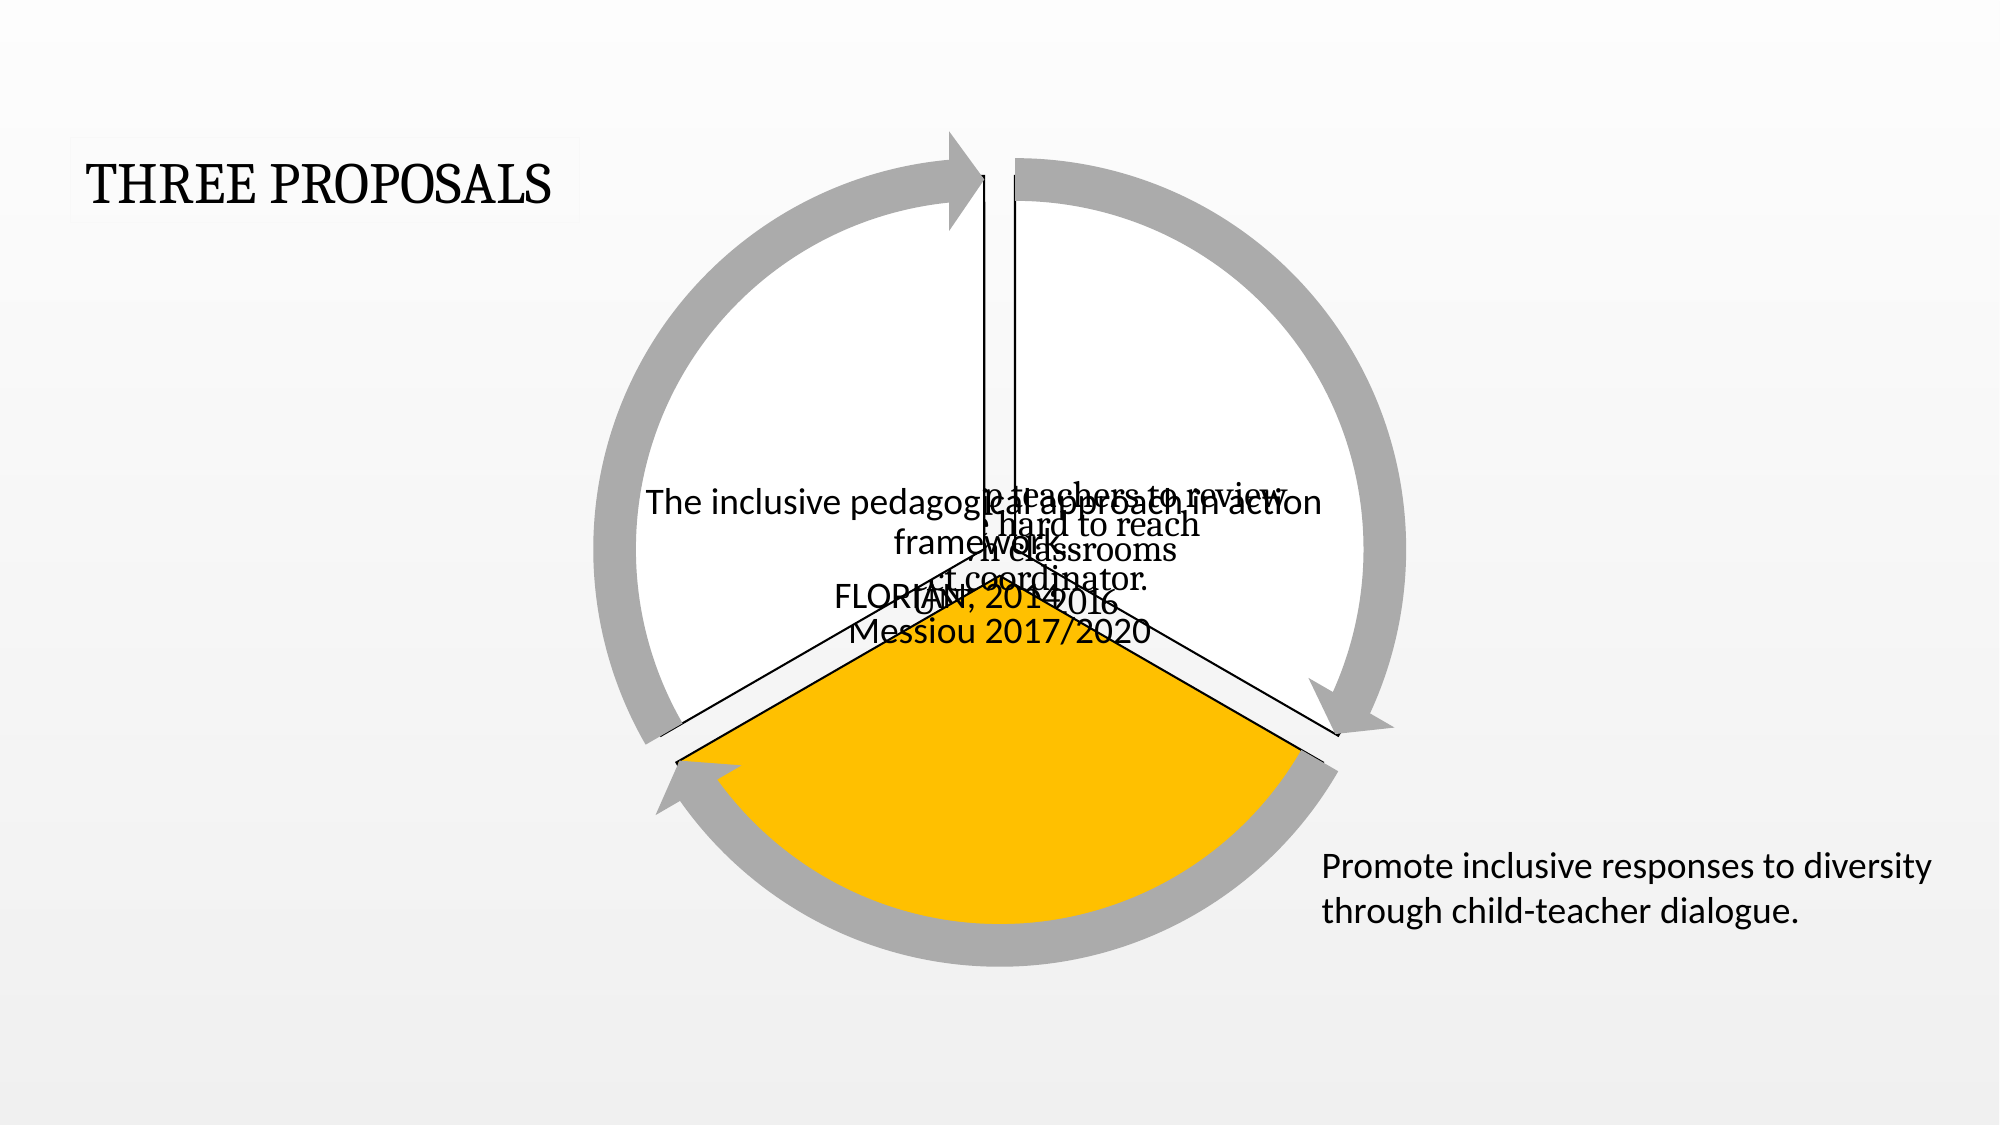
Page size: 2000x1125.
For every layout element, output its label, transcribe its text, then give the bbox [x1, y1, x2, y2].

text_box Promote inclusive responses to diversity through child-teacher dialogue. [1667, 834, 1992, 939]
text_box THREE PROPOSALS [70, 137, 333, 223]
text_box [333, 118, 1667, 1007]
